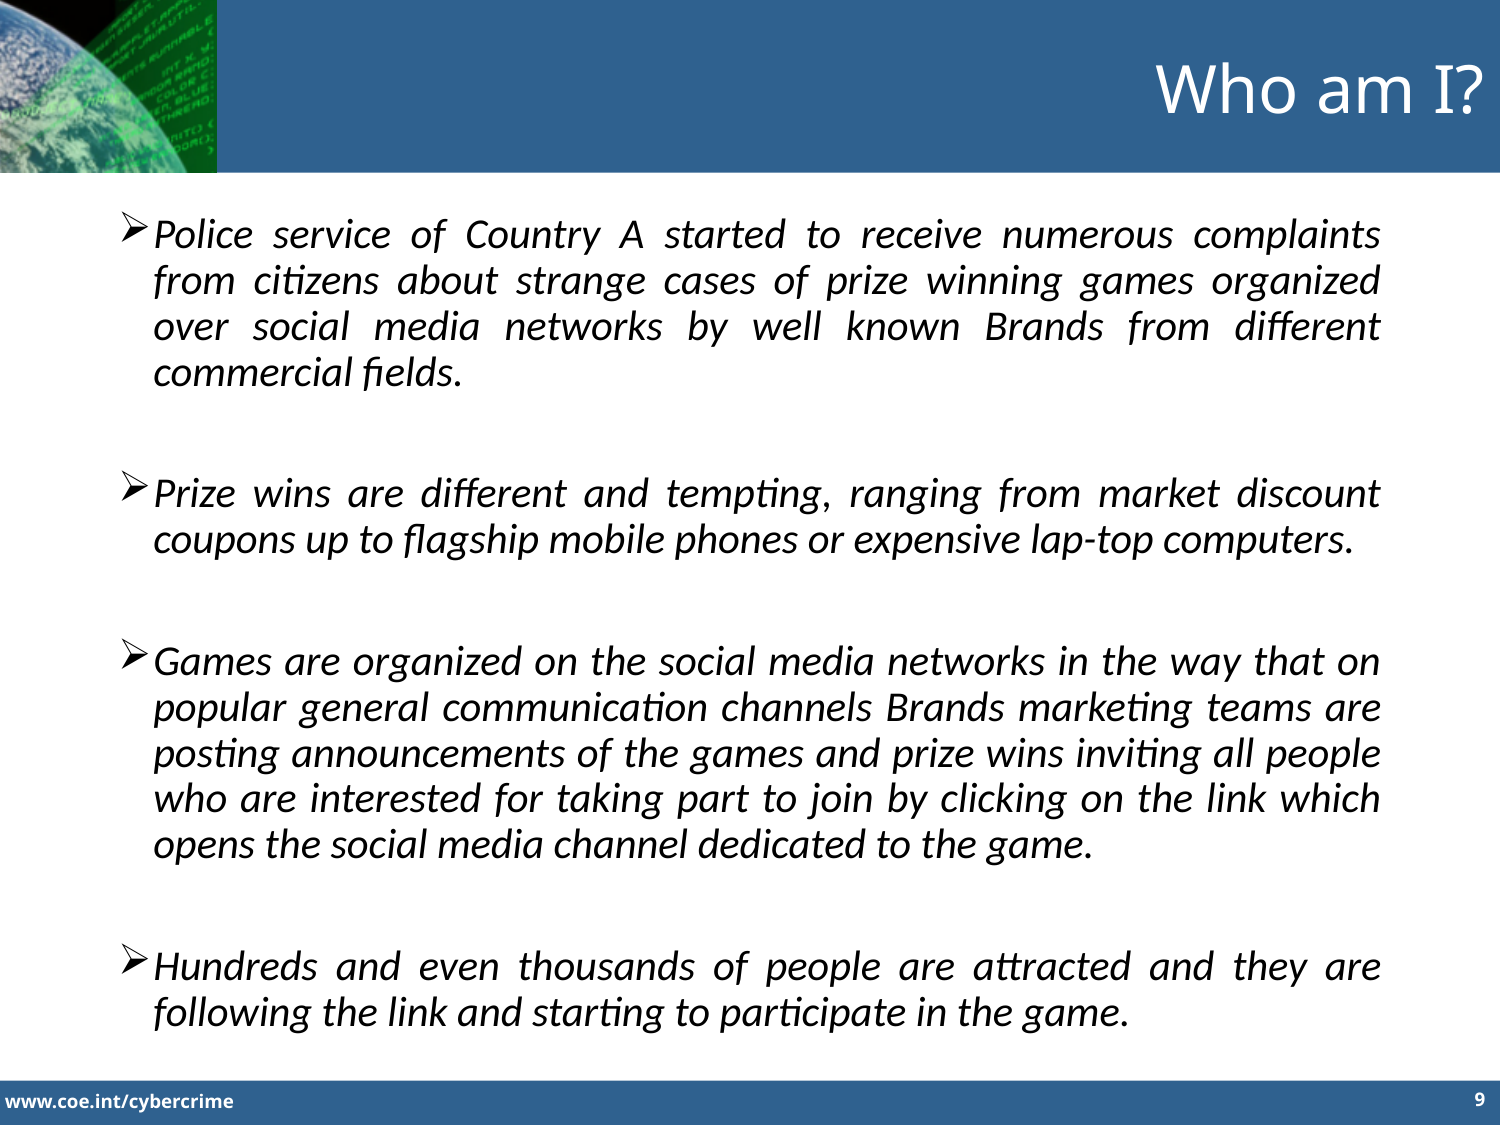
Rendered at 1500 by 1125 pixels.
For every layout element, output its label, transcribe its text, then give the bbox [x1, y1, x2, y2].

slide_number 9 [1162, 1080, 1500, 1125]
picture [0, 1, 217, 173]
text_box Who am I? [373, 10, 1500, 163]
list Police service of Country A started to receive numerous complaints from citizens about strange cases of prize winning games organized over social media networks by well known Brands from different commercial fields. Prize wins are different and tempting, ranging from market discount coupons up to flagship mobile phones or expensive lap-top computers. Games are organized on the social media networks in the way that on popular general communication channels Brands marketing teams are posting announcements of the games and prize wins inviting all people who are interested for taking part to join by clicking on the link which opens the social media channel dedicated to the game. Hundreds and even thousands of people are attracted and they are following the link and starting to participate in the game. [103, 204, 1397, 1050]
